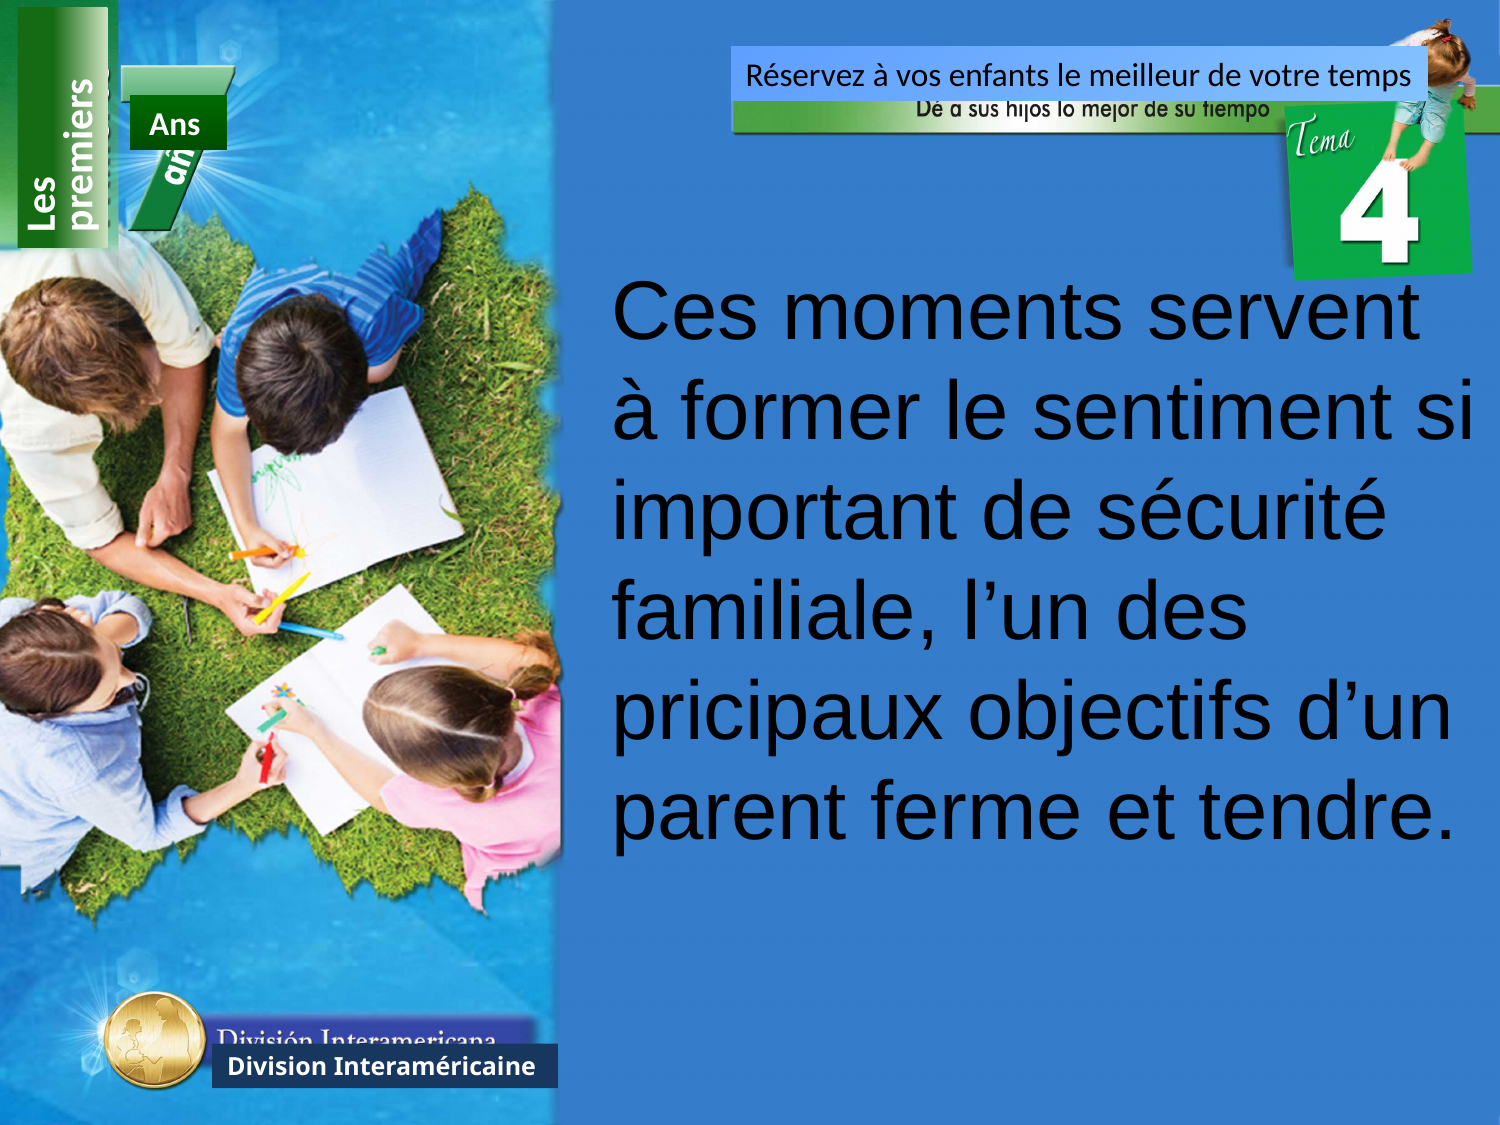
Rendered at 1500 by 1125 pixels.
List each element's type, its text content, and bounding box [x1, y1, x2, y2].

picture [0, 0, 1500, 1125]
text_box Ans [130, 95, 227, 150]
text_box Division Interaméricaine [212, 1043, 558, 1089]
text_box Les premiers [17, 7, 108, 248]
text_box Réservez à vos enfants le meilleur de votre temps [730, 46, 1428, 101]
text_box Ces moments servent à former le sentiment si important de sécurité familiale, l’un des pricipaux objectifs d’un parent ferme et tendre. [596, 248, 1500, 864]
